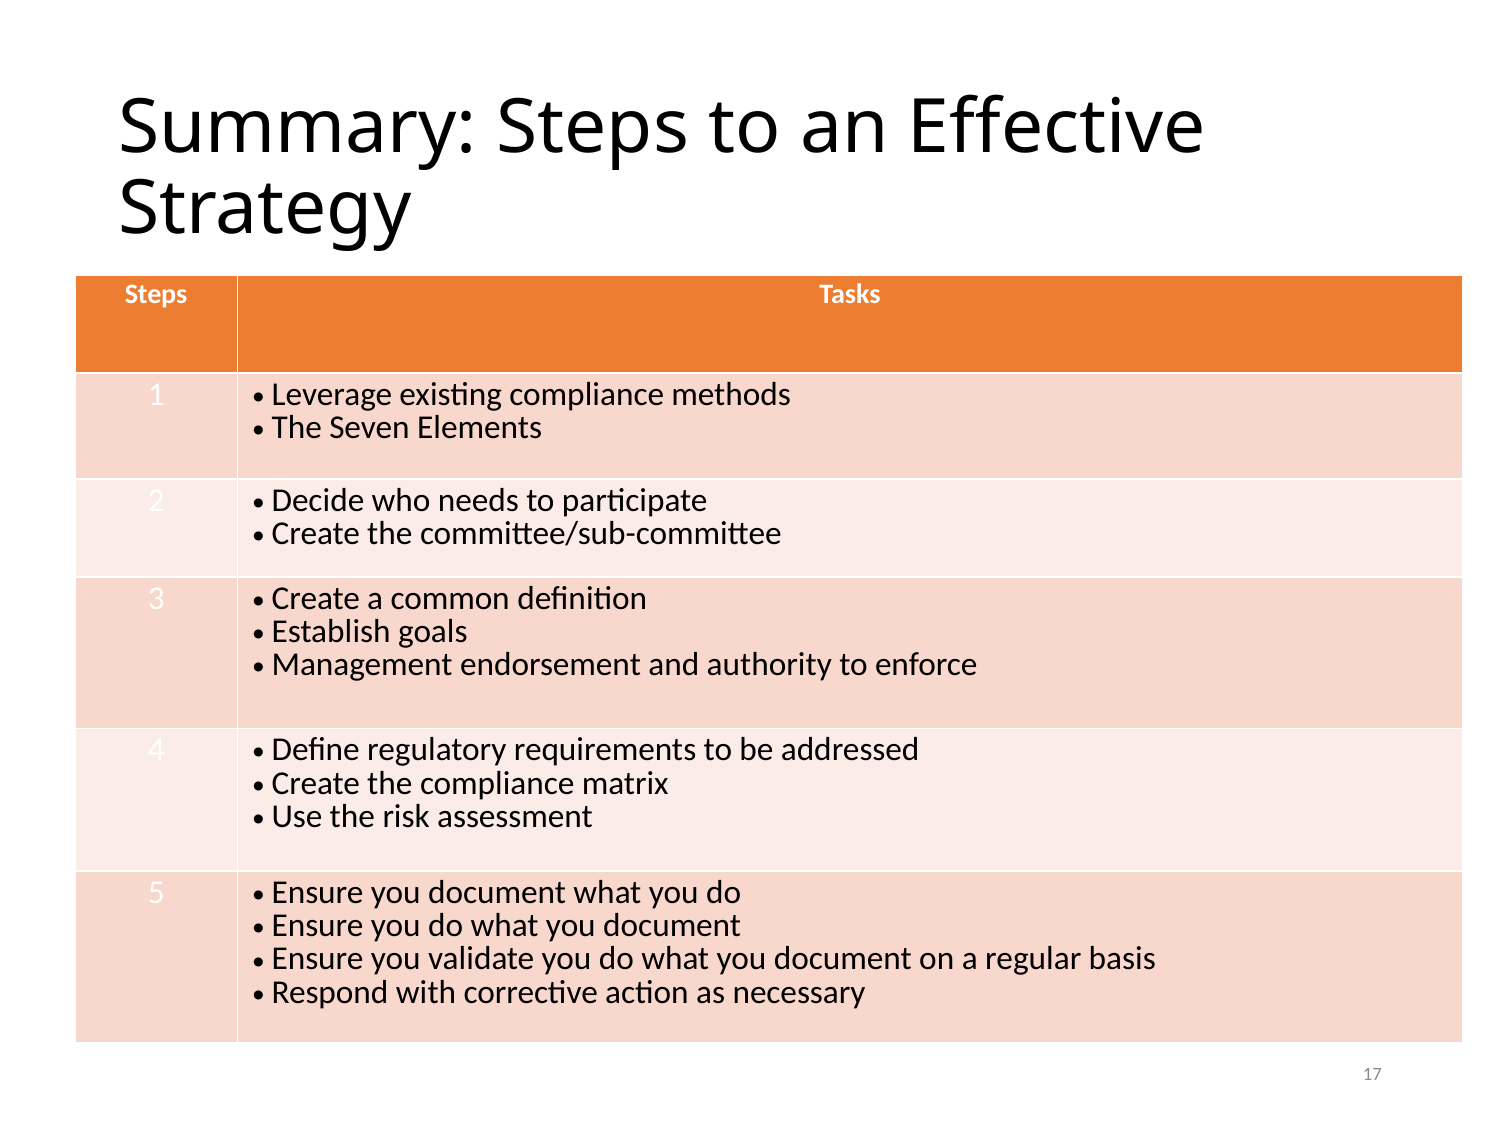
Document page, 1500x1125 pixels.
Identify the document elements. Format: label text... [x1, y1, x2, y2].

table_cell 4 [76, 729, 237, 870]
slide_number 17 [1059, 1042, 1397, 1103]
table_header Tasks [238, 276, 1462, 372]
table_cell Define regulatory requirements to be addressed Create the compliance matrix Use the risk assessment [238, 729, 1462, 870]
table_header Steps [76, 276, 237, 372]
table_cell 5 [76, 872, 237, 1042]
table_cell Decide who needs to participate Create the committee/sub-committee [238, 480, 1462, 576]
table_cell Create a common definition Establish goals Management endorsement and authority to enforce [238, 578, 1462, 728]
table_cell Ensure you document what you do Ensure you do what you document Ensure you validate you do what you document on a regular basis Respond with corrective action as necessary [238, 872, 1462, 1042]
table_cell 3 [76, 578, 237, 728]
table_cell 2 [76, 480, 237, 576]
title Summary: Steps to an Effective Strategy [103, 59, 1397, 274]
table_cell 1 [76, 374, 237, 478]
table_cell Leverage existing compliance methods The Seven Elements [238, 374, 1462, 478]
